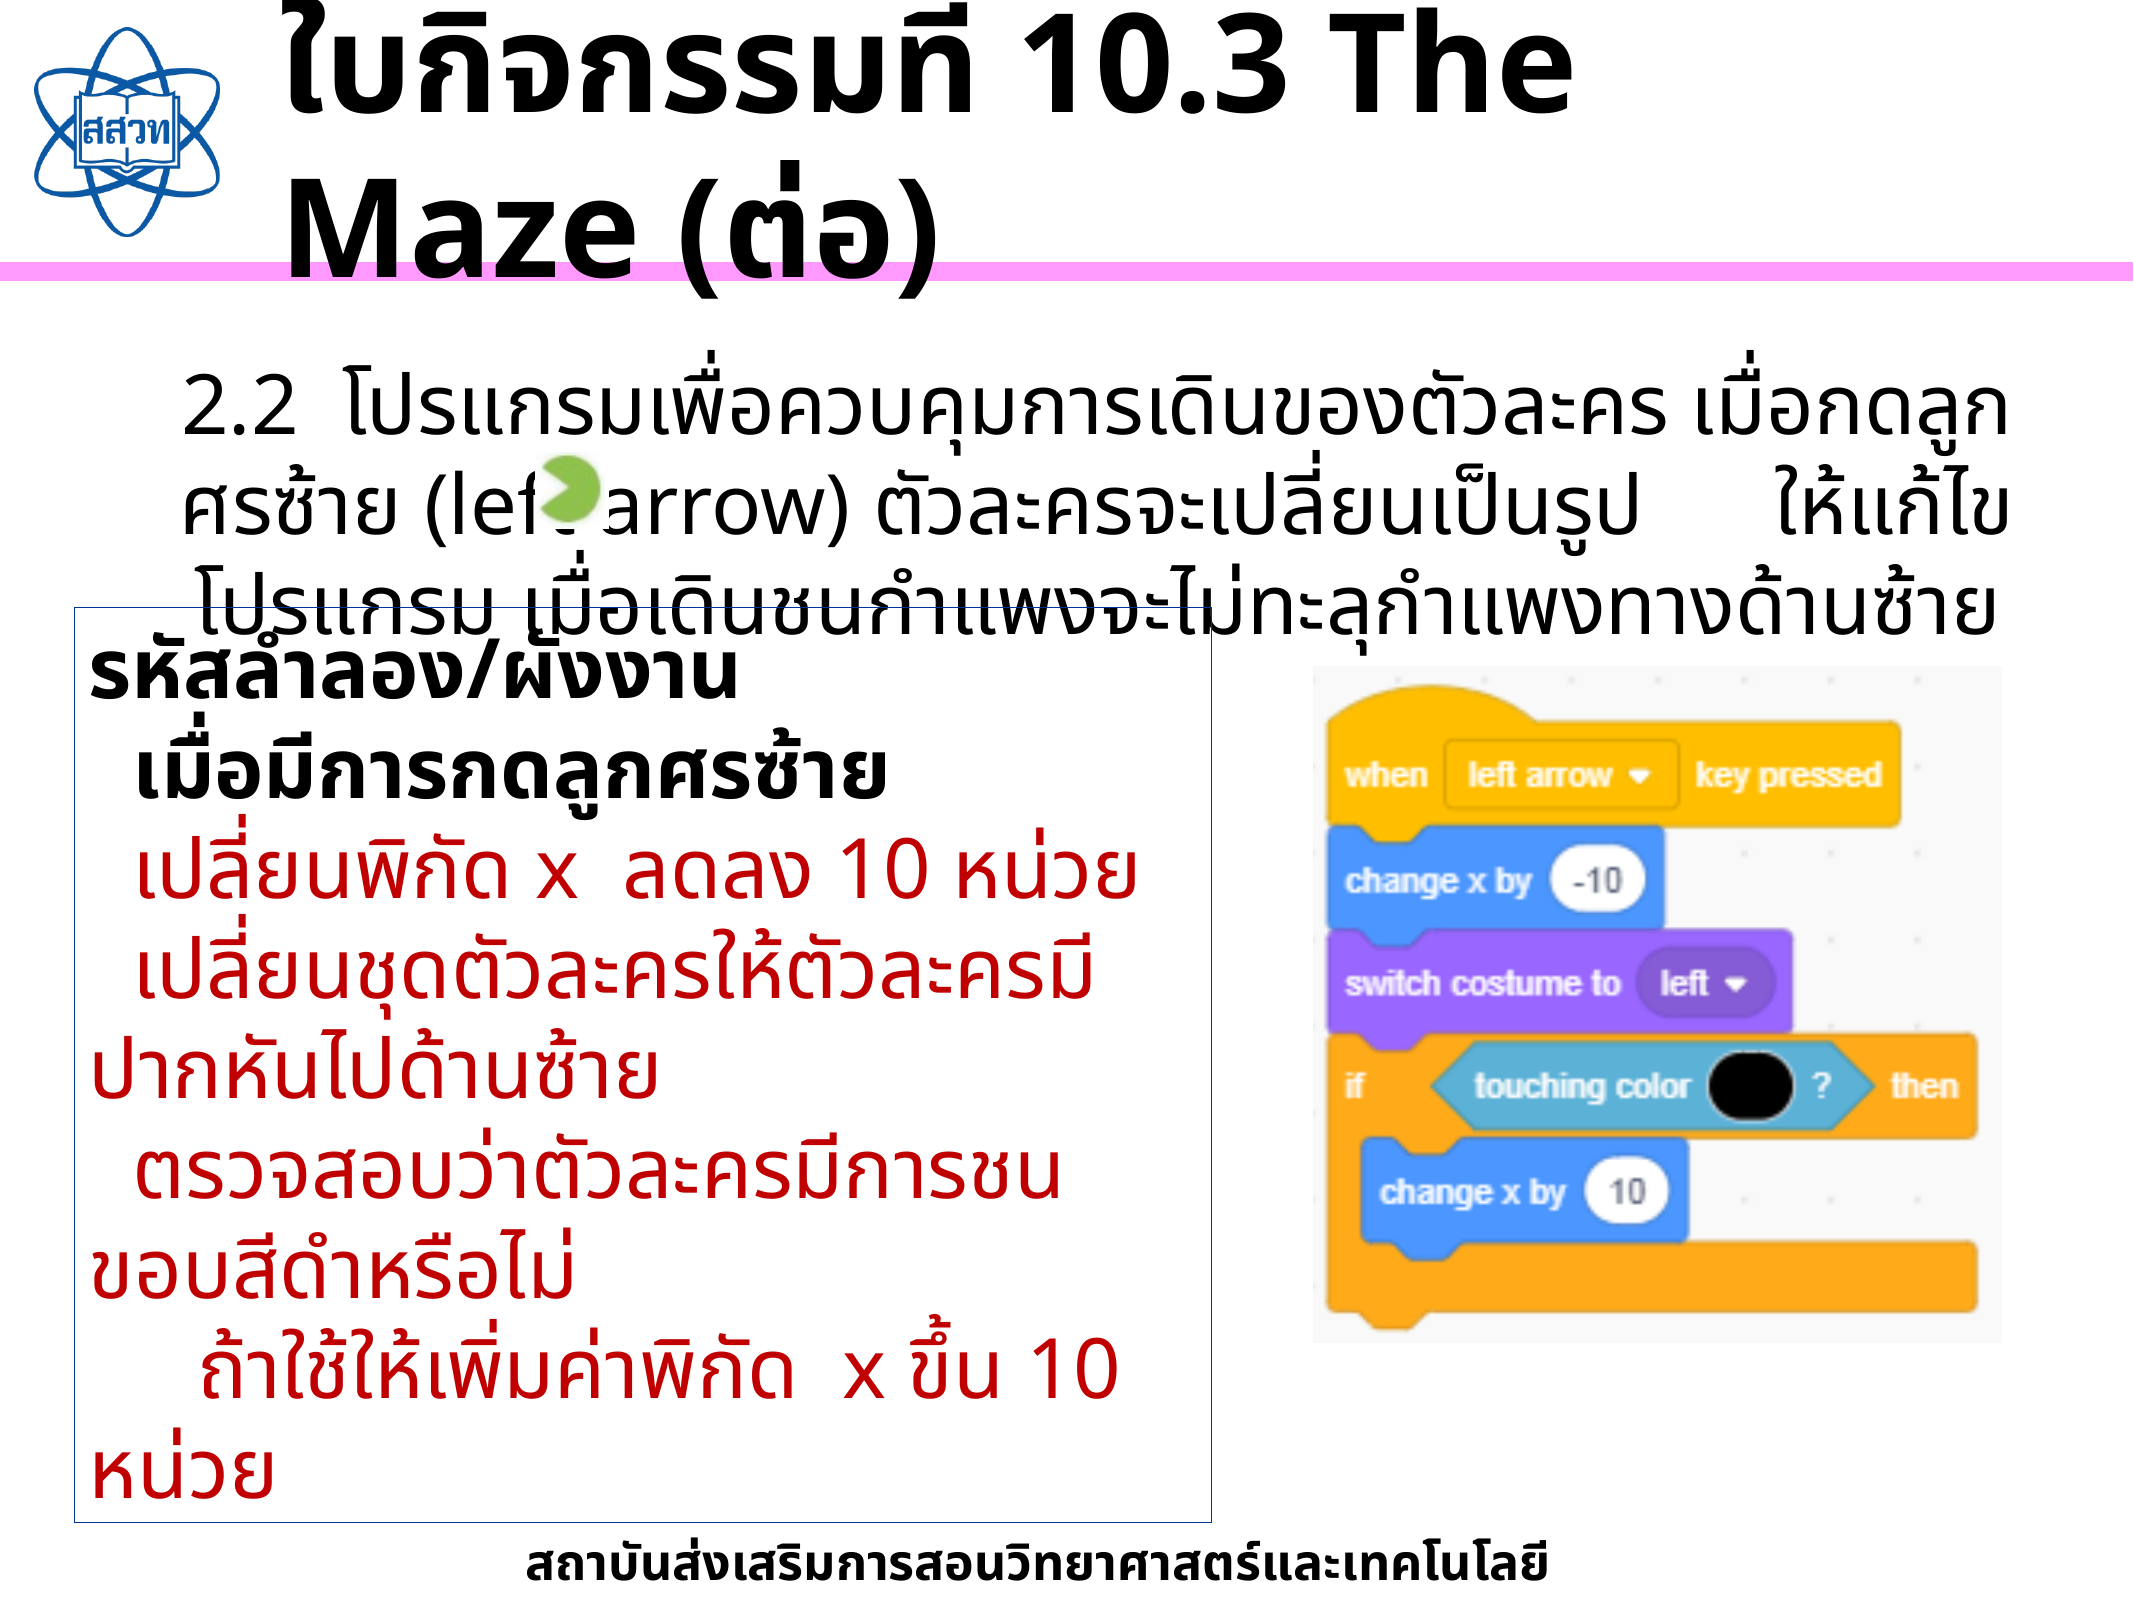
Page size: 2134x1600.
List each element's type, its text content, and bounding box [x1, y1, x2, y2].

text_box รหัสลำลอง/ผังงาน เมื่อมีการกดลูกศรซ้าย เปลี่ยนพิกัด x ลดลง 10 หน่วย เปลี่ยนชุดตัวละครให้ตัวละครมีปากหันไปด้านซ้าย ตรวจสอบว่าตัวละครมีการชนขอบสีดำหรือไม่ ถ้าใช้ให้เพิ่มค่าพิกัด x ขึ้น 10 หน่วย [74, 607, 1212, 1523]
text_box 2.2 โปรแกรมเพื่อควบคุมการเดินของตัวละคร เมื่อกดลูกศรซ้าย (left arrow) ตัวละครจะเปลี่ยนเป็นรูป ให้แก้ไขโปรแกรม เมื่อเดินชนกำแพงจะไม่ทะลุกำแพงทางด้านซ้าย [126, 344, 2069, 659]
text_box สถาบันส่งเสริมการสอนวิทยาศาสตร์และเทคโนโลยี [74, 1522, 2002, 1589]
text_box ใบกิจกรรมที่ 10.3 The Maze (ต่อ) [271, 274, 1939, 314]
picture [535, 452, 609, 530]
picture [33, 27, 220, 237]
picture [1312, 666, 2002, 1343]
text_box ใบกิจกรรมที่ 10.3 The Maze (ต่อ) [271, 0, 1939, 269]
